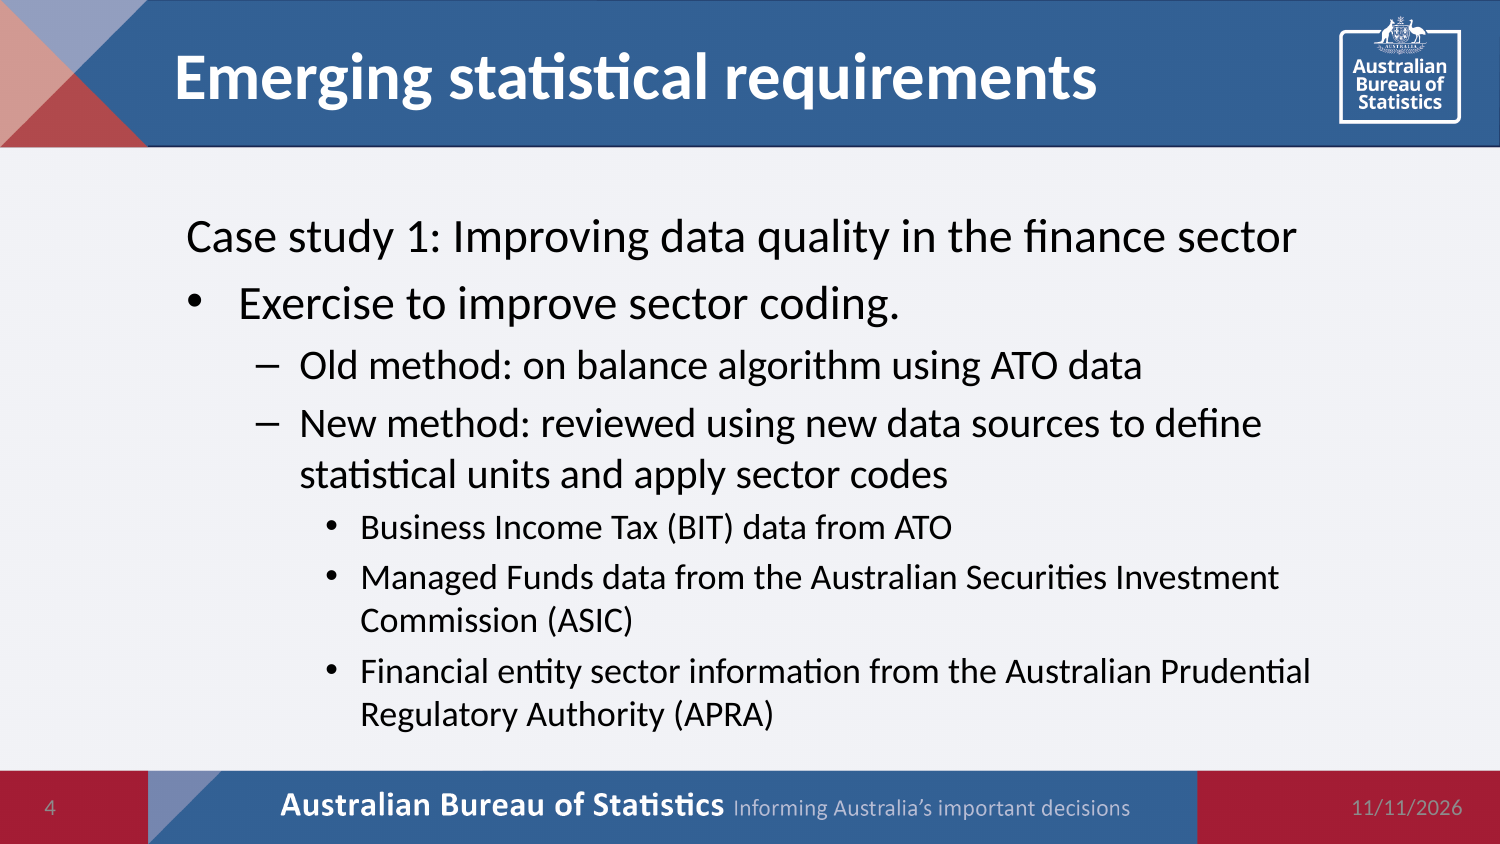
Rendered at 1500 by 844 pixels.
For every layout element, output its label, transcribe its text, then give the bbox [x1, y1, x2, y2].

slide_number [1210, 788, 1478, 824]
title Emerging statistical requirements [159, 3, 1329, 144]
list Case study 1: Improving data quality in the finance sector Exercise to improve sector coding. Old method: on balance algorithm using ATO data New method: reviewed using new data sources to define statistical units and apply sector codes Business Income Tax (BIT) data from ATO Managed Funds data from the Australian Securities Investment Commission (ASIC) Financial entity sector information from the Australian Prudential Regulatory Authority (APRA) [171, 196, 1329, 754]
picture [0, 0, 1500, 844]
slide_number 4 [29, 788, 113, 824]
